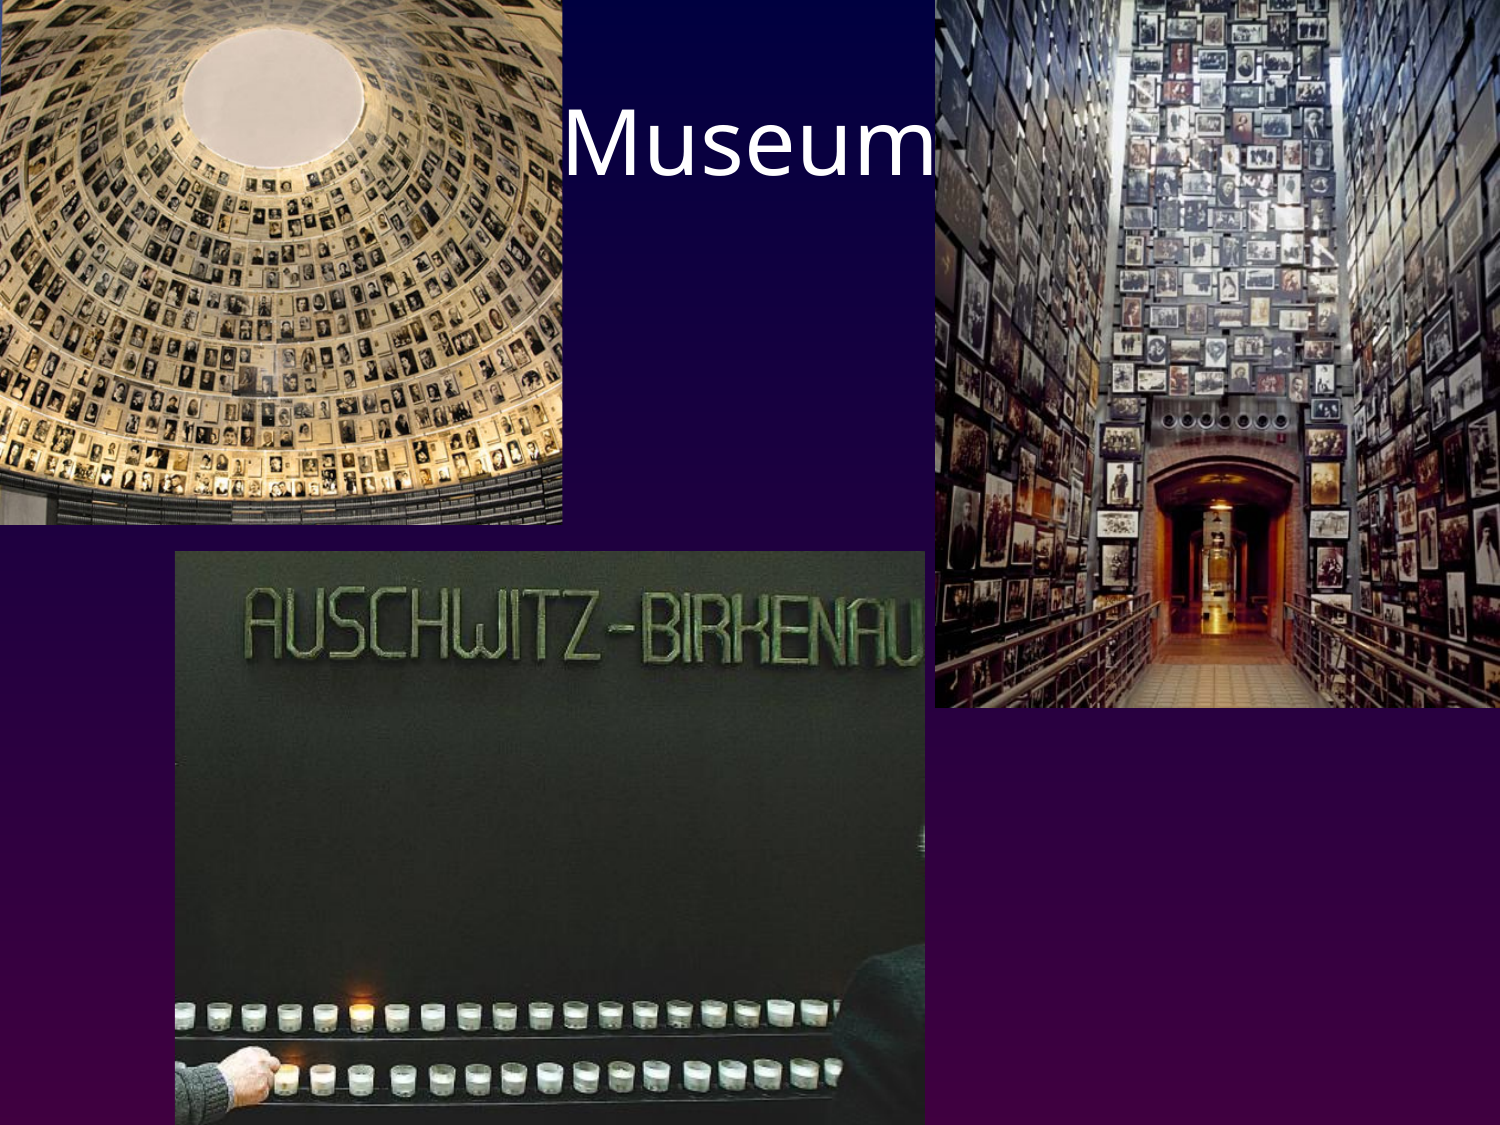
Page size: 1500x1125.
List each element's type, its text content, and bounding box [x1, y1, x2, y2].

picture [0, 0, 563, 526]
title Museum [566, 45, 929, 233]
picture [174, 551, 926, 1125]
picture [934, 0, 1500, 708]
